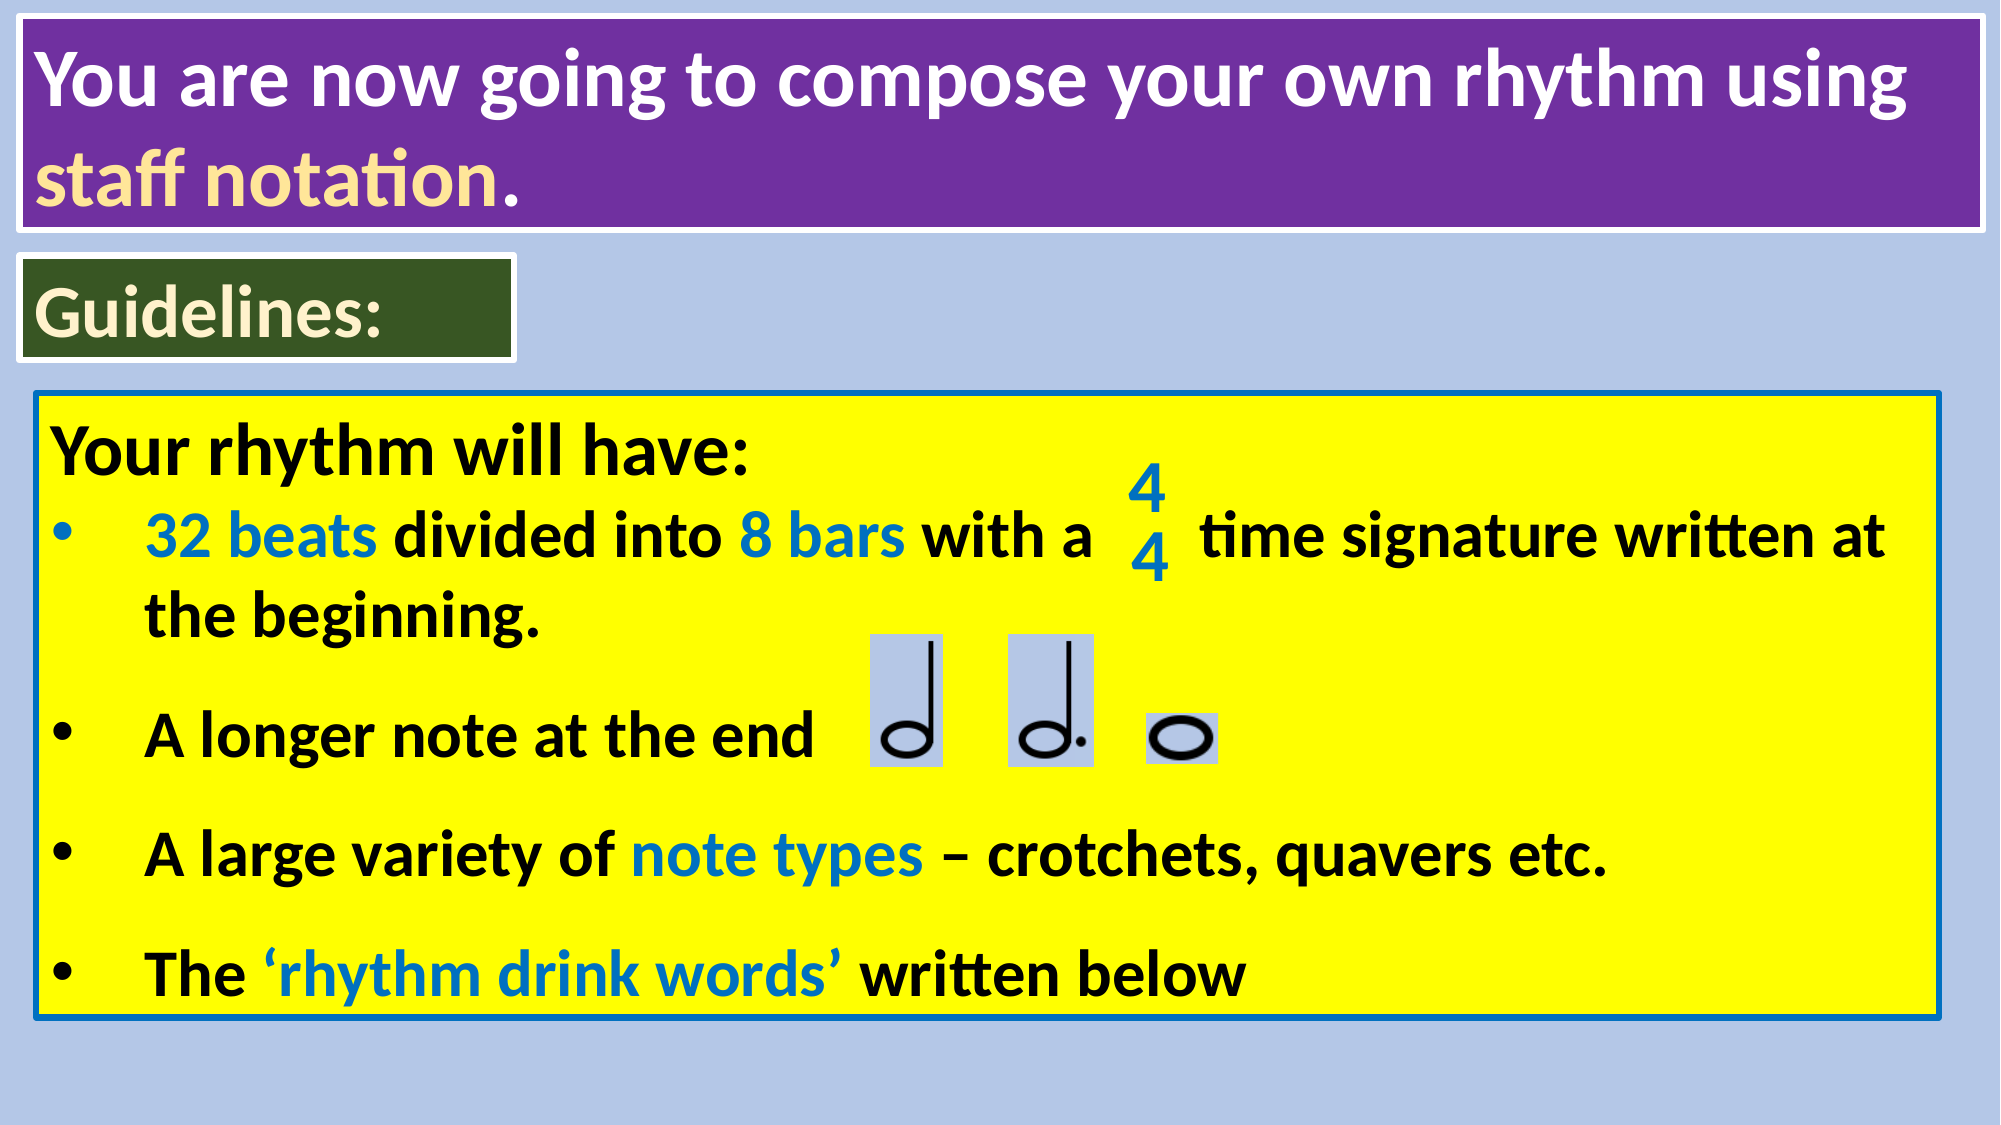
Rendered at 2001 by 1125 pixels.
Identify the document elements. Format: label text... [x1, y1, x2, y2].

picture [1008, 634, 1094, 767]
text_box Guidelines: [19, 255, 514, 361]
text_box 4 [1116, 498, 1199, 591]
text_box Your rhythm will have: 32 beats divided into 8 bars with a time signature written at the beginning. A longer note at the end A large variety of note types – crotchets, quavers etc. The ‘rhythm drink words’ written below [36, 393, 1939, 1018]
text_box You are now going to compose your own rhythm using staff notation. [19, 15, 1984, 231]
picture [870, 634, 943, 767]
picture [1146, 713, 1219, 764]
text_box 4 [1113, 429, 1196, 522]
